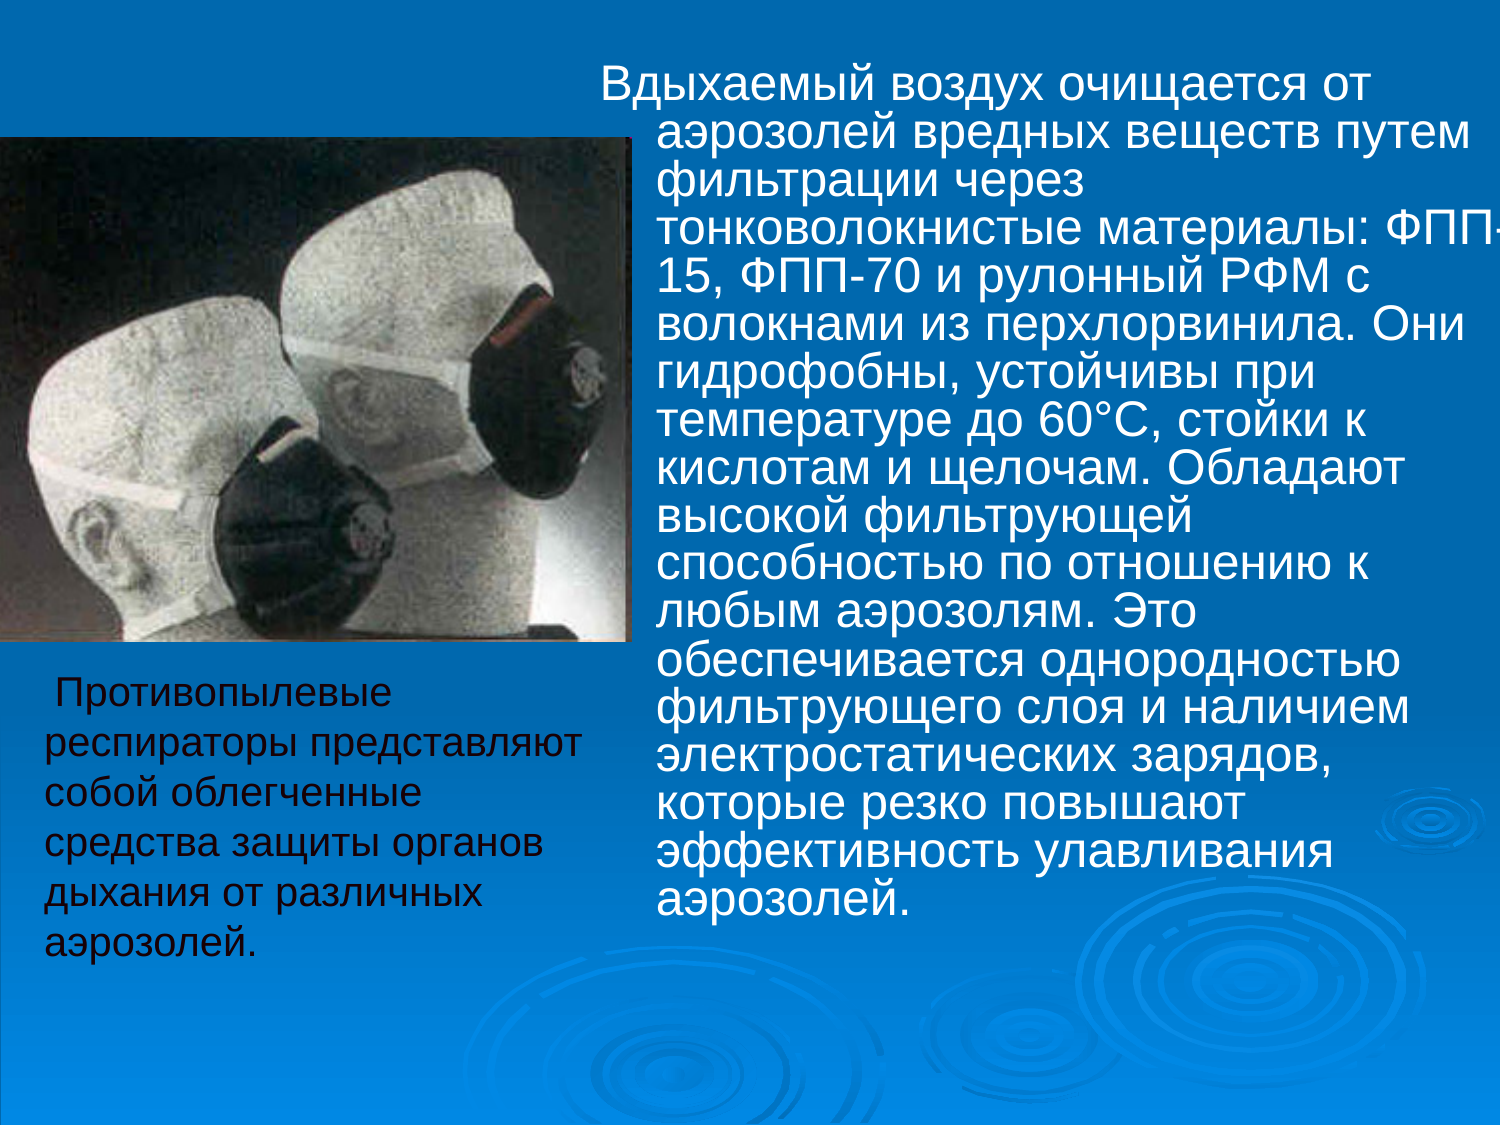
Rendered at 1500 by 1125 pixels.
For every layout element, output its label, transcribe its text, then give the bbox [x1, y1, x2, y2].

list Вдыхаемый воздух очищается от аэрозолей вредных веществ путем фильтрации через тонковолокнистые материалы: ФПП-15, ФПП-70 и рулонный РФМ с волокнами из перхлорвинила. Они гидрофобны, устойчивы при температуре до 60°С, стойки к кислотам и щелочам. Обладают высокой фильтрующей способностью по отношению к любым аэрозолям. Это обеспечивается однородностью фильтрующего слоя и наличием электростатических зарядов, которые резко повышают эффективность улавливания аэрозолей. [584, 54, 1500, 994]
text_box Противопылевые респираторы представляют собой облегченные средства защиты органов дыхания от различных аэрозолей. [29, 656, 614, 972]
picture [0, 136, 632, 642]
